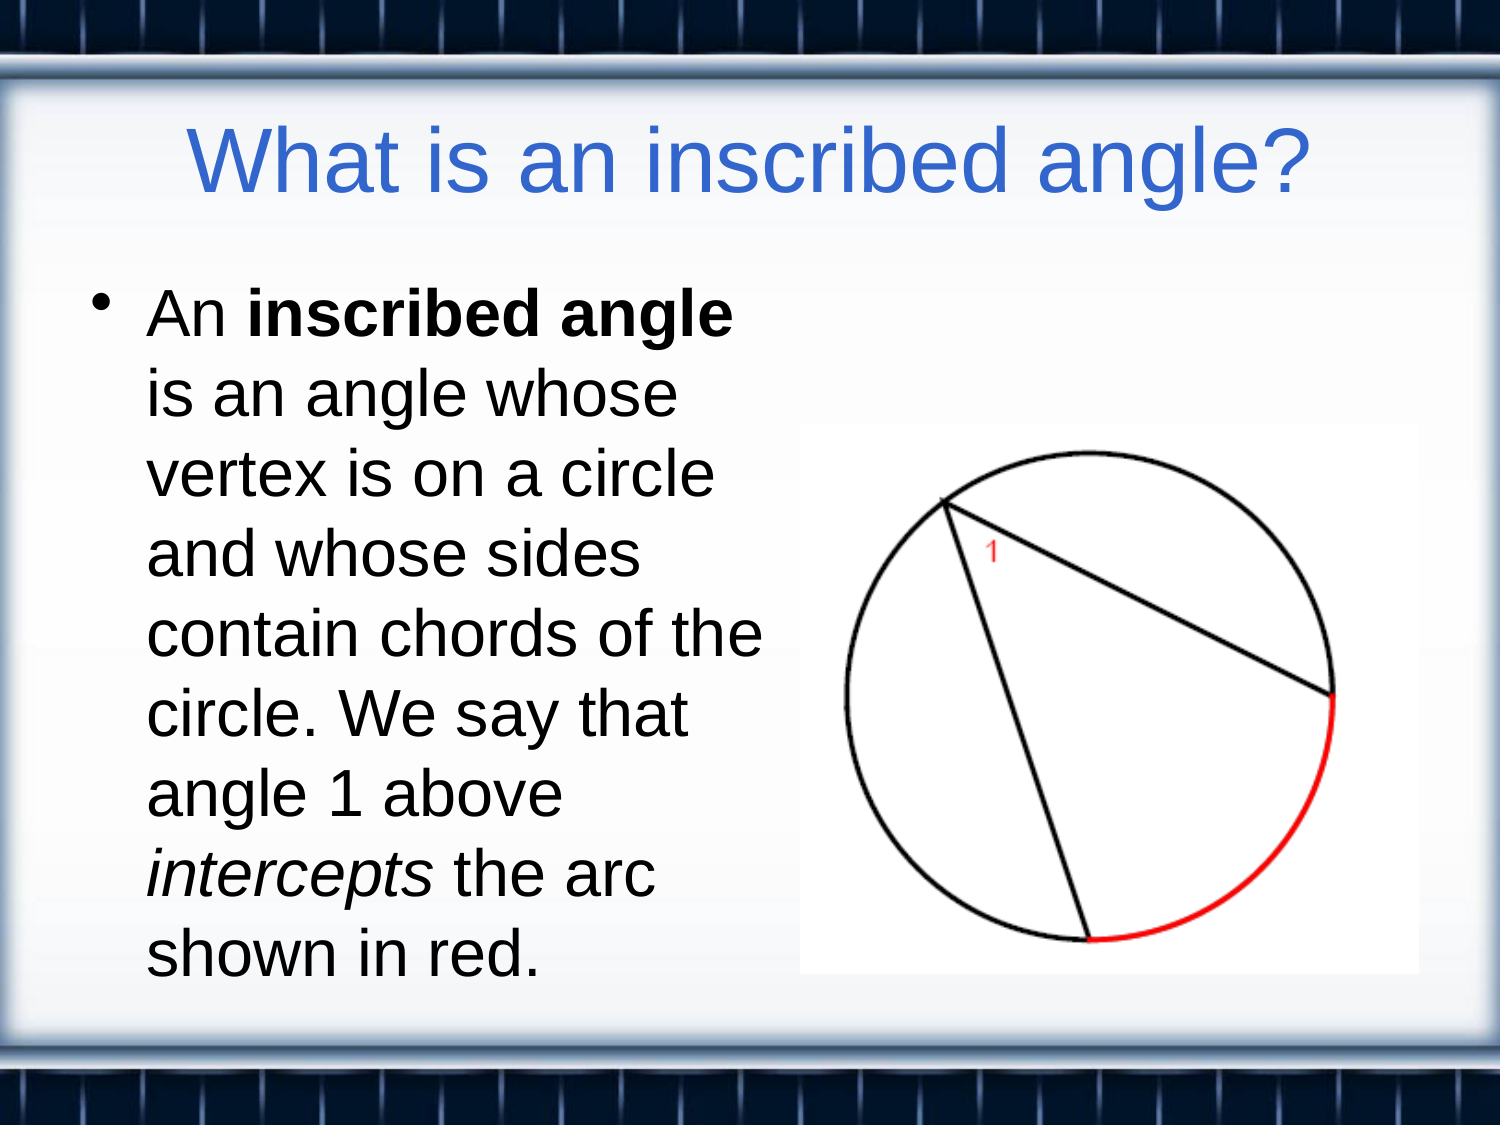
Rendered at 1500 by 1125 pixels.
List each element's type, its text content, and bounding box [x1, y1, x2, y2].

title What is an inscribed angle? [74, 62, 1426, 251]
picture [0, 0, 1500, 1125]
list An inscribed angle is an angle whose vertex is on a circle and whose sides contain chords of the circle. We say that angle 1 above intercepts the arc shown in red. [74, 262, 801, 1051]
